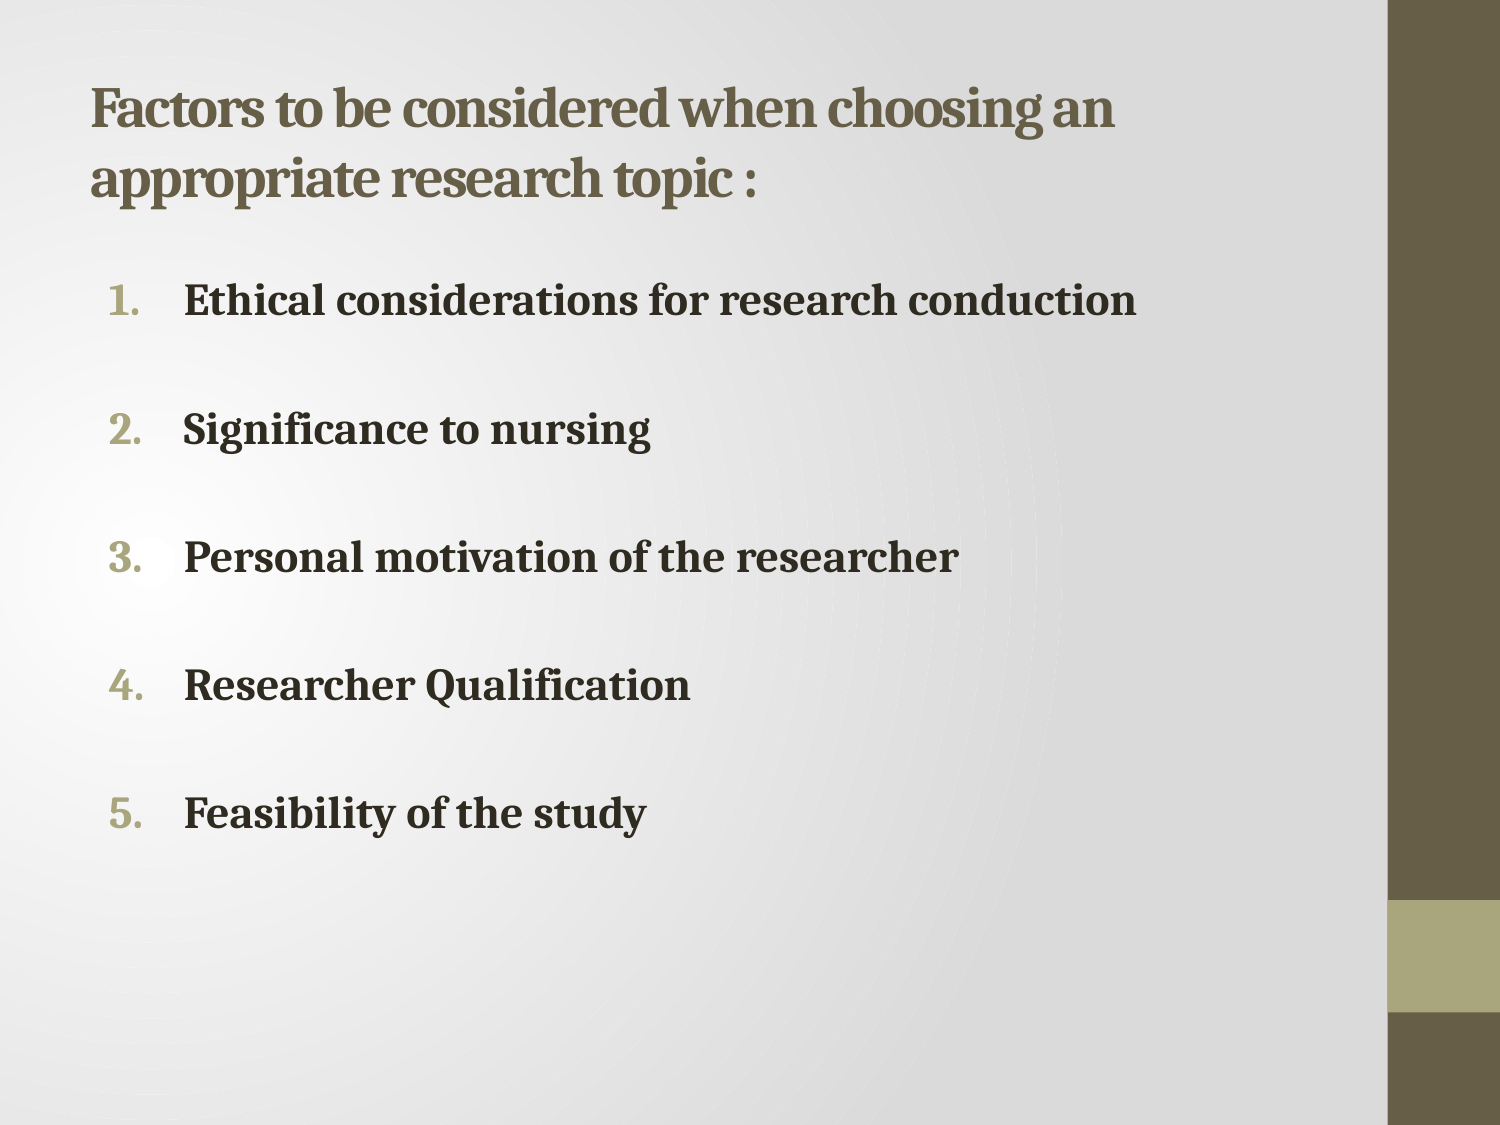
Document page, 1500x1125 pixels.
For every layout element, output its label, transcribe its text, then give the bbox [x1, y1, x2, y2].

list Ethical considerations for research conduction Significance to nursing Personal motivation of the researcher Researcher Qualification Feasibility of the study [75, 262, 1325, 1050]
title Factors to be considered when choosing an appropriate research topic : [75, 45, 1325, 233]
